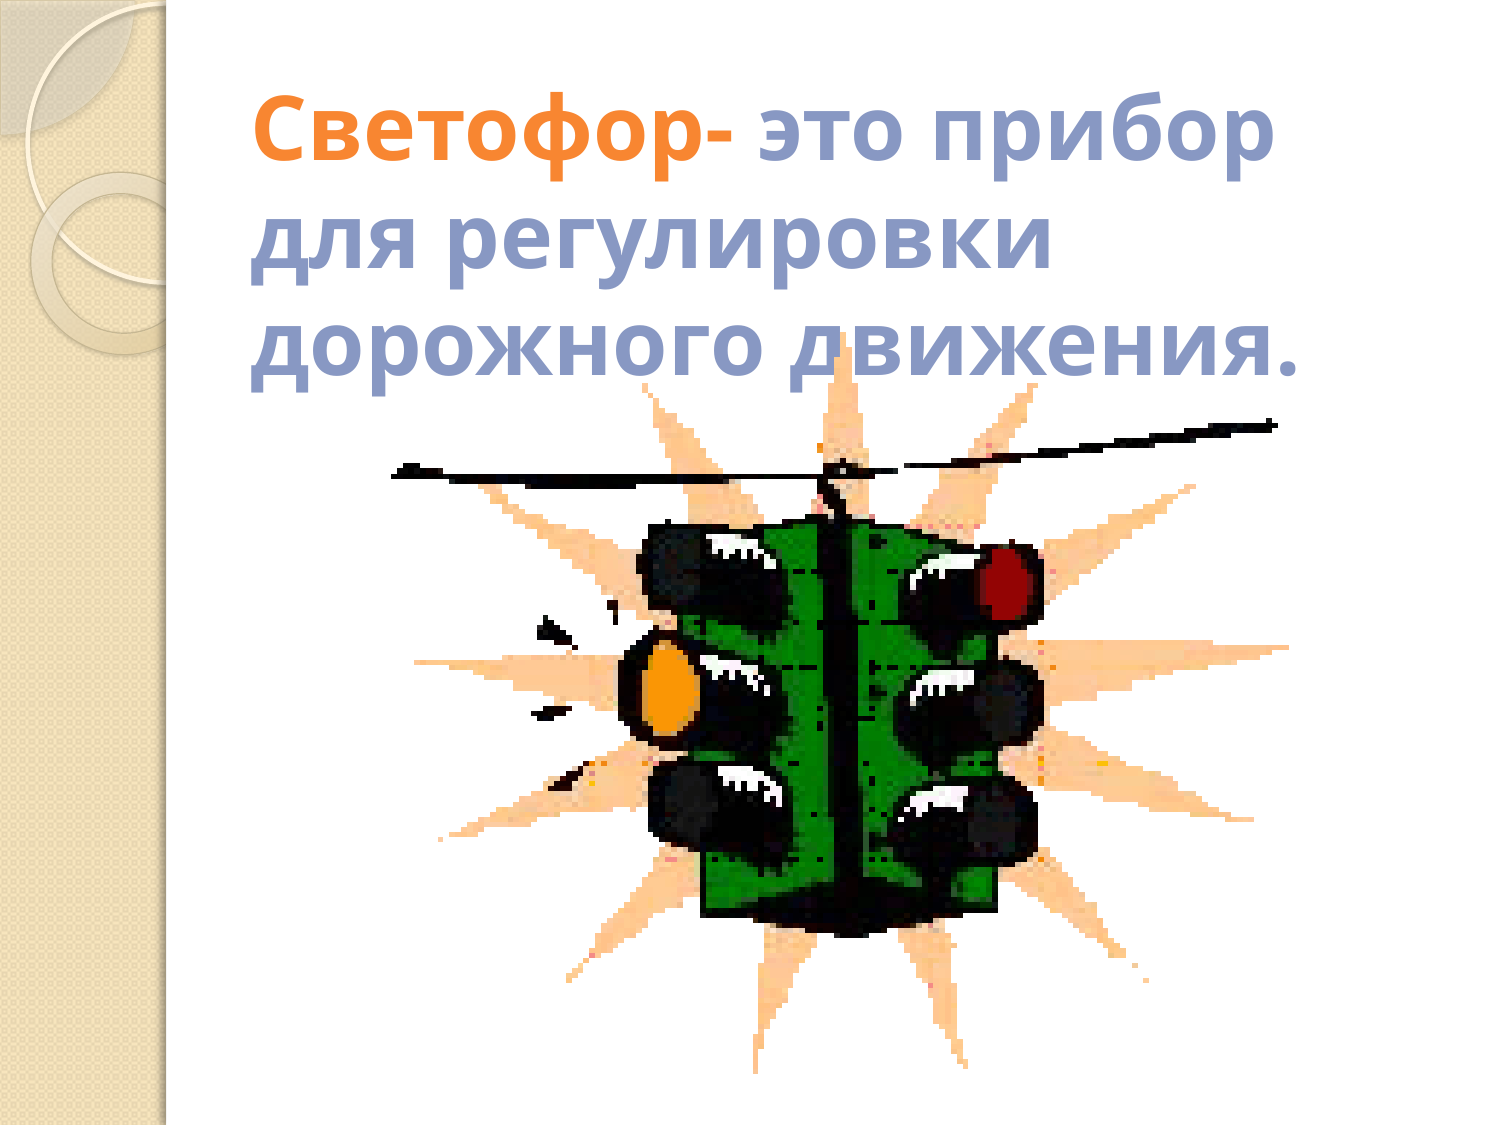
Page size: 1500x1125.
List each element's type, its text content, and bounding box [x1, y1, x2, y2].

picture [339, 257, 1348, 1125]
title Светофор- это прибор для регулировки дорожного движения. [235, 45, 1466, 528]
